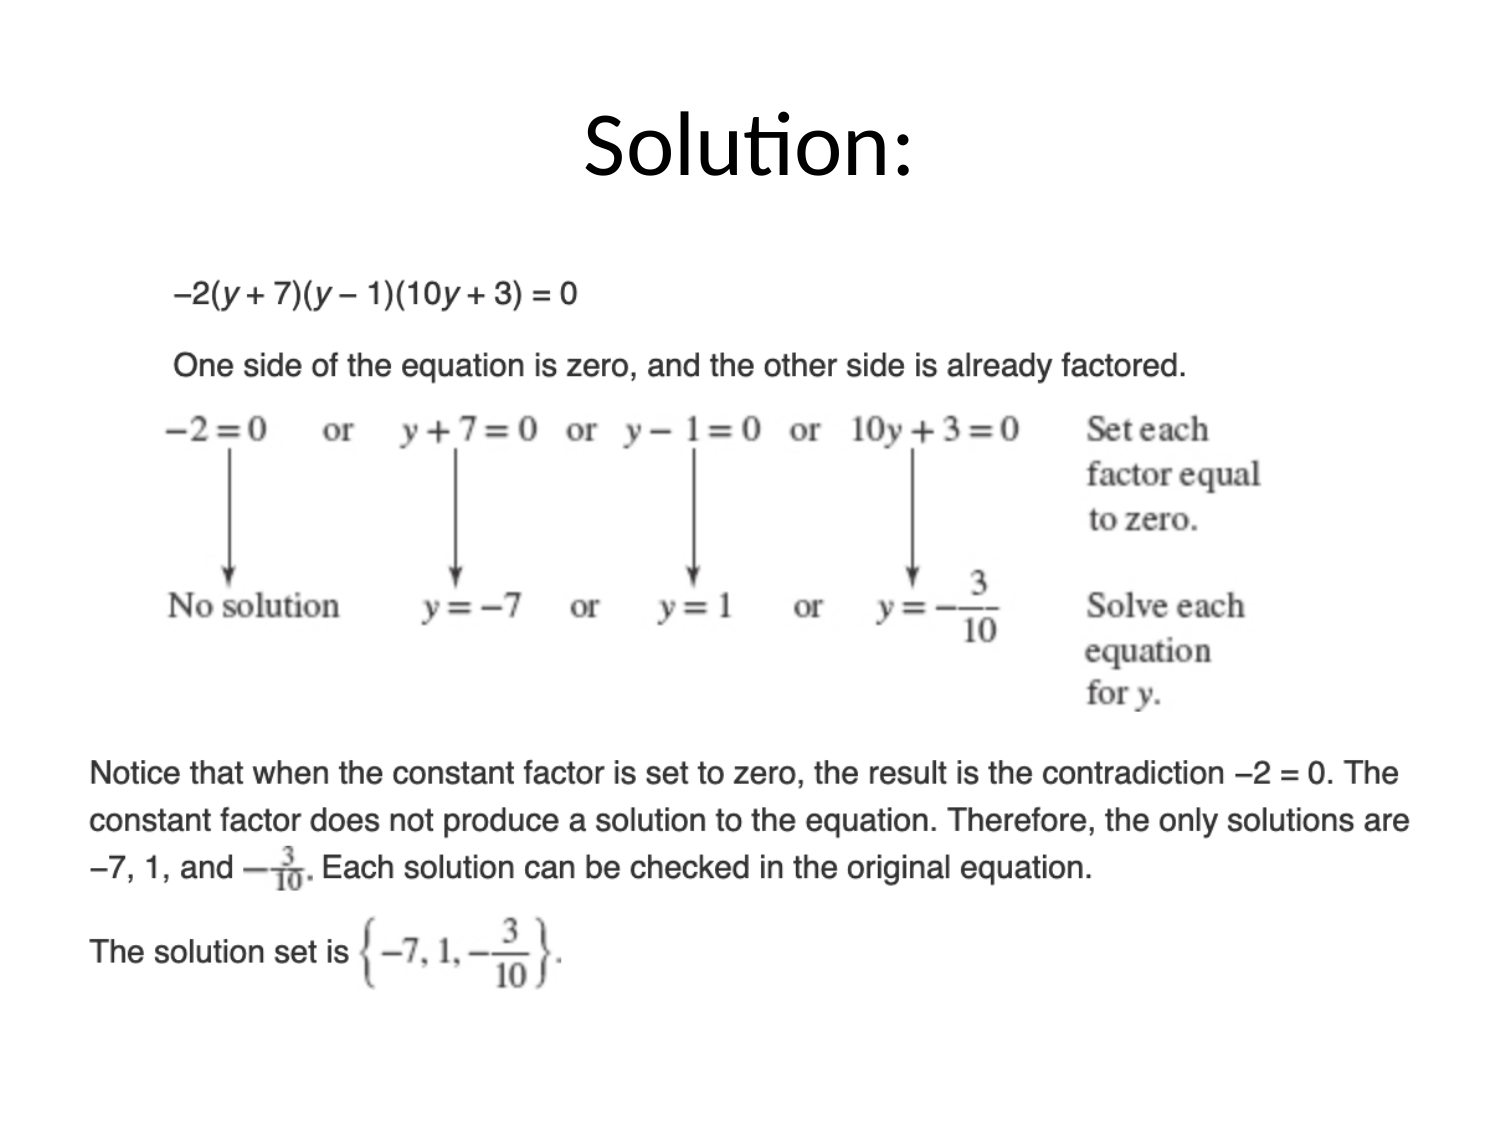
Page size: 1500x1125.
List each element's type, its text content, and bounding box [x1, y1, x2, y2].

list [74, 262, 1426, 1006]
title Solution: [75, 45, 1425, 233]
